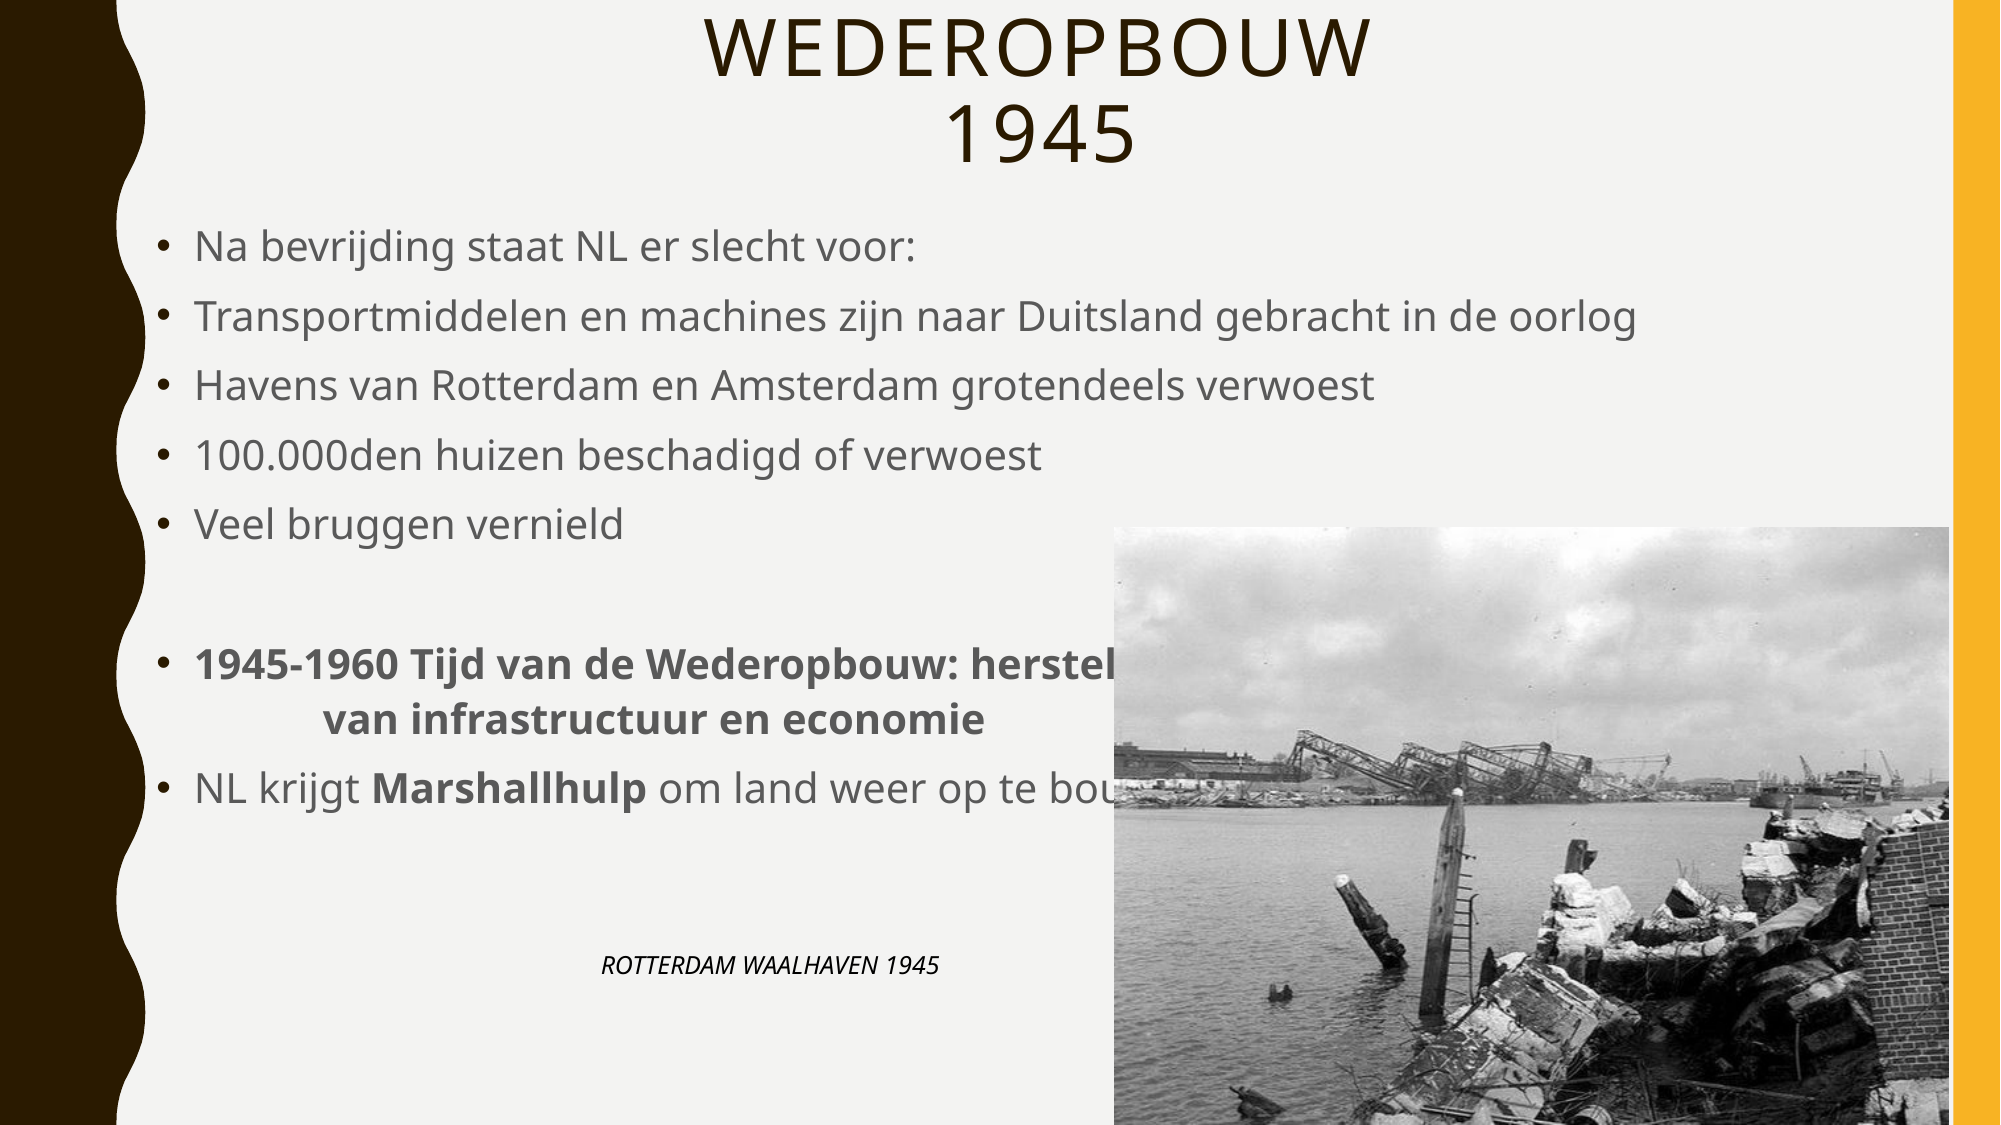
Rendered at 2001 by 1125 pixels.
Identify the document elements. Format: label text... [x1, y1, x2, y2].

text_box ROTTERDAM WAALHAVEN 1945 [586, 941, 960, 987]
picture [1113, 527, 1949, 1125]
title Wederopbouw 1945 [205, 0, 1875, 189]
list Na bevrijding staat NL er slecht voor: Transportmiddelen en machines zijn naar Duitsland gebracht in de oorlog Havens van Rotterdam en Amsterdam grotendeels verwoest 100.000den huizen beschadigd of verwoest Veel bruggen vernield 1945-1960 Tijd van de Wederopbouw: herstel van infrastructuur en economie NL krijgt Marshallhulp om land weer op te bouwen [141, 207, 1949, 1125]
